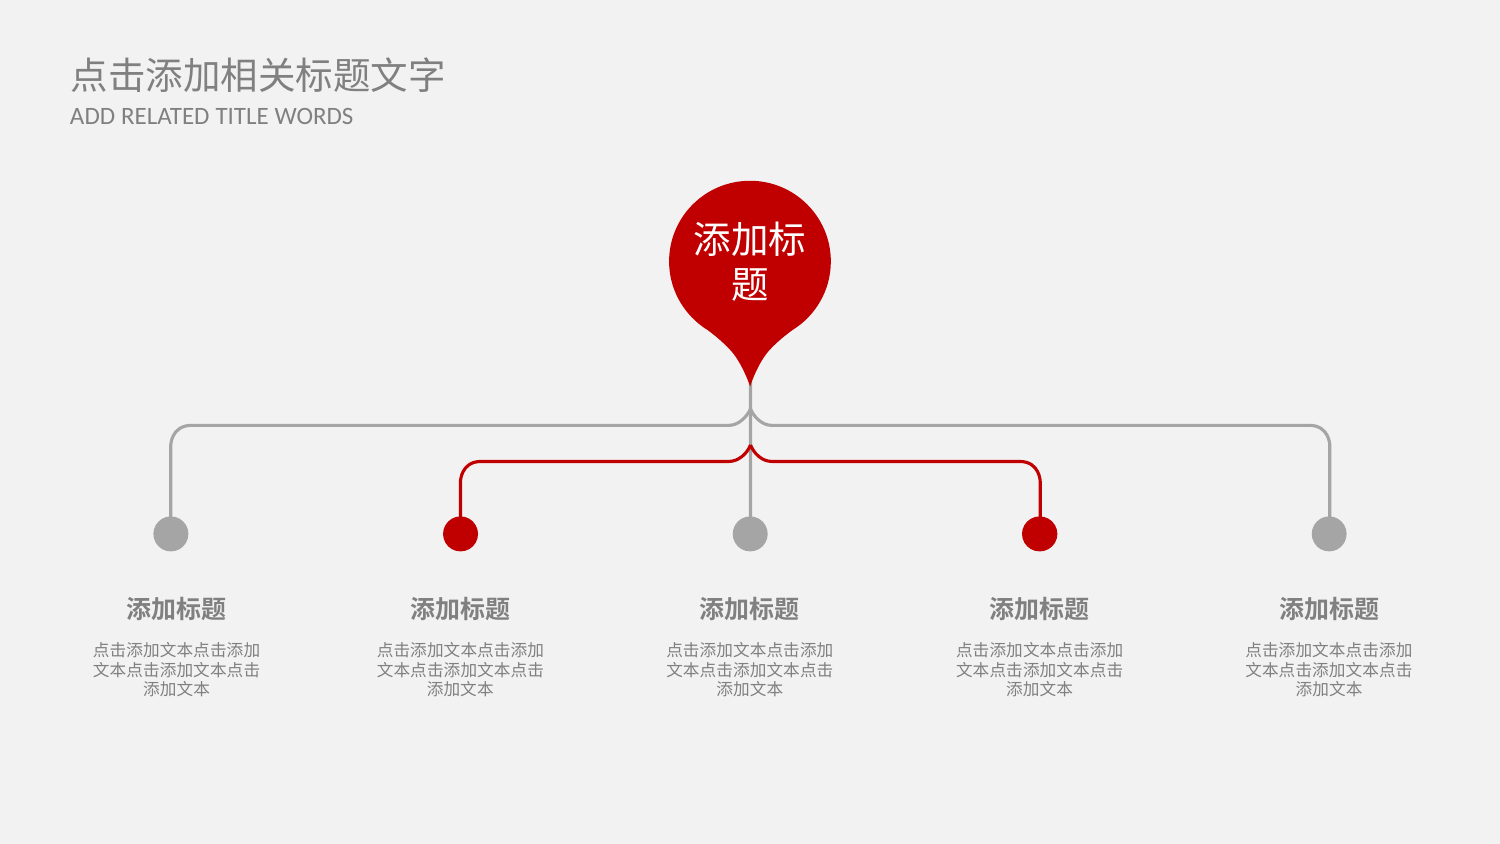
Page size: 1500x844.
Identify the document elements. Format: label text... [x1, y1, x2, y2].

text_box [153, 516, 189, 552]
text_box 添加标题 [359, 571, 562, 631]
text_box 点击添加相关标题文字 [54, 43, 462, 105]
text_box 点击添加文本点击添加文本点击添加文本点击添加文本 [1228, 631, 1430, 707]
text_box [732, 516, 768, 552]
text_box 点击添加文本点击添加文本点击添加文本点击添加文本 [76, 631, 278, 707]
text_box [443, 516, 479, 552]
text_box [750, 408, 1330, 518]
text_box [1022, 516, 1058, 552]
text_box 添加标题 [939, 571, 1141, 631]
text_box [460, 445, 751, 518]
text_box [170, 408, 750, 518]
text_box 点击添加文本点击添加文本点击添加文本点击添加文本 [649, 631, 851, 707]
text_box 添加标题 [76, 571, 278, 631]
text_box 添加标题 [1228, 571, 1430, 631]
text_box 点击添加文本点击添加文本点击添加文本点击添加文本 [359, 631, 562, 707]
text_box 添加标题 [649, 571, 851, 631]
text_box 添加标题 [669, 180, 831, 387]
text_box ADD RELATED TITLE WORDS [54, 91, 371, 138]
text_box 点击添加文本点击添加文本点击添加文本点击添加文本 [939, 631, 1141, 707]
text_box [1311, 516, 1347, 552]
text_box [750, 444, 1041, 518]
